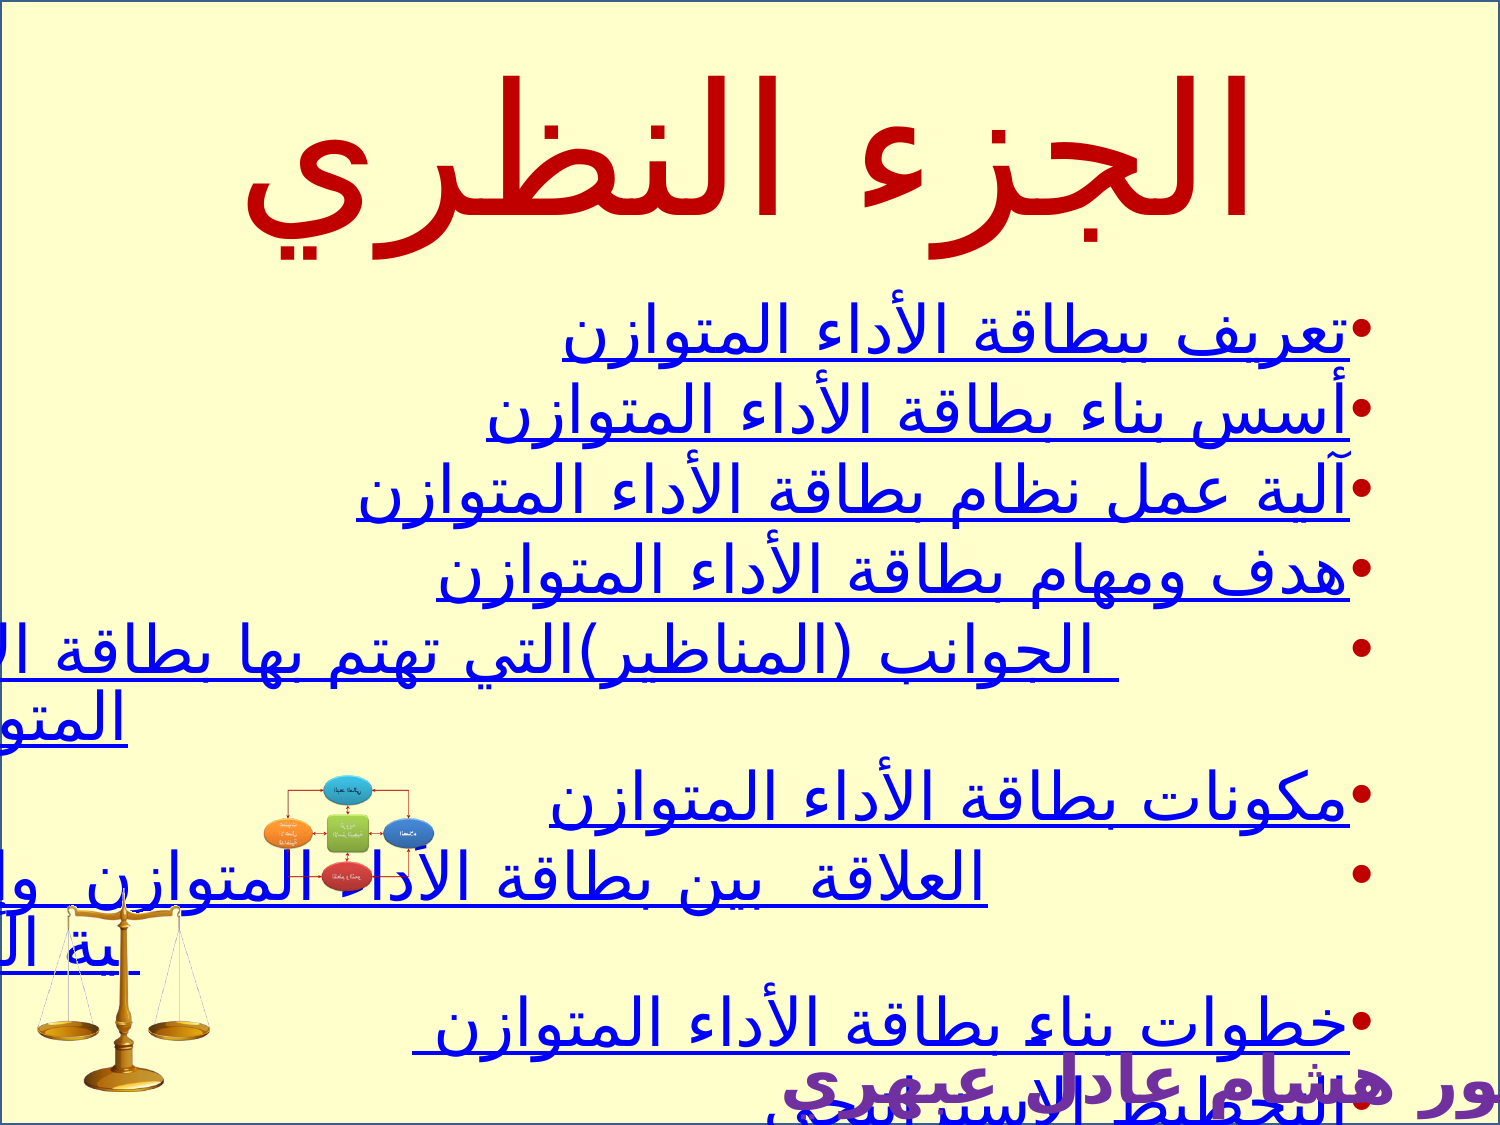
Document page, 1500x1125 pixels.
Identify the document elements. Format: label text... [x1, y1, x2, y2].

text_box [0, 0, 1500, 1125]
picture [262, 774, 435, 894]
text_box الدكتور هشام عادل عبهري [765, 1029, 1500, 1124]
picture [37, 887, 210, 1092]
text_box الجزء النظري تعريف ببطاقة الأداء المتوازن أسس بناء بطاقة الأداء المتوازن آلية عمل نظام بطاقة الأداء المتوازن هدف ومهام بطاقة الأداء المتوازن الجوانب (المناظير)التي تهتم بها بطاقة الأداء المتوازن مكونات بطاقة الأداء المتوازن العلاقة بين بطاقة الأداء المتوازن وإستراتيجية المؤسسة خطوات بناء بطاقة الأداء المتوازن التخطيط الإستراتيجي [112, 24, 1388, 1015]
